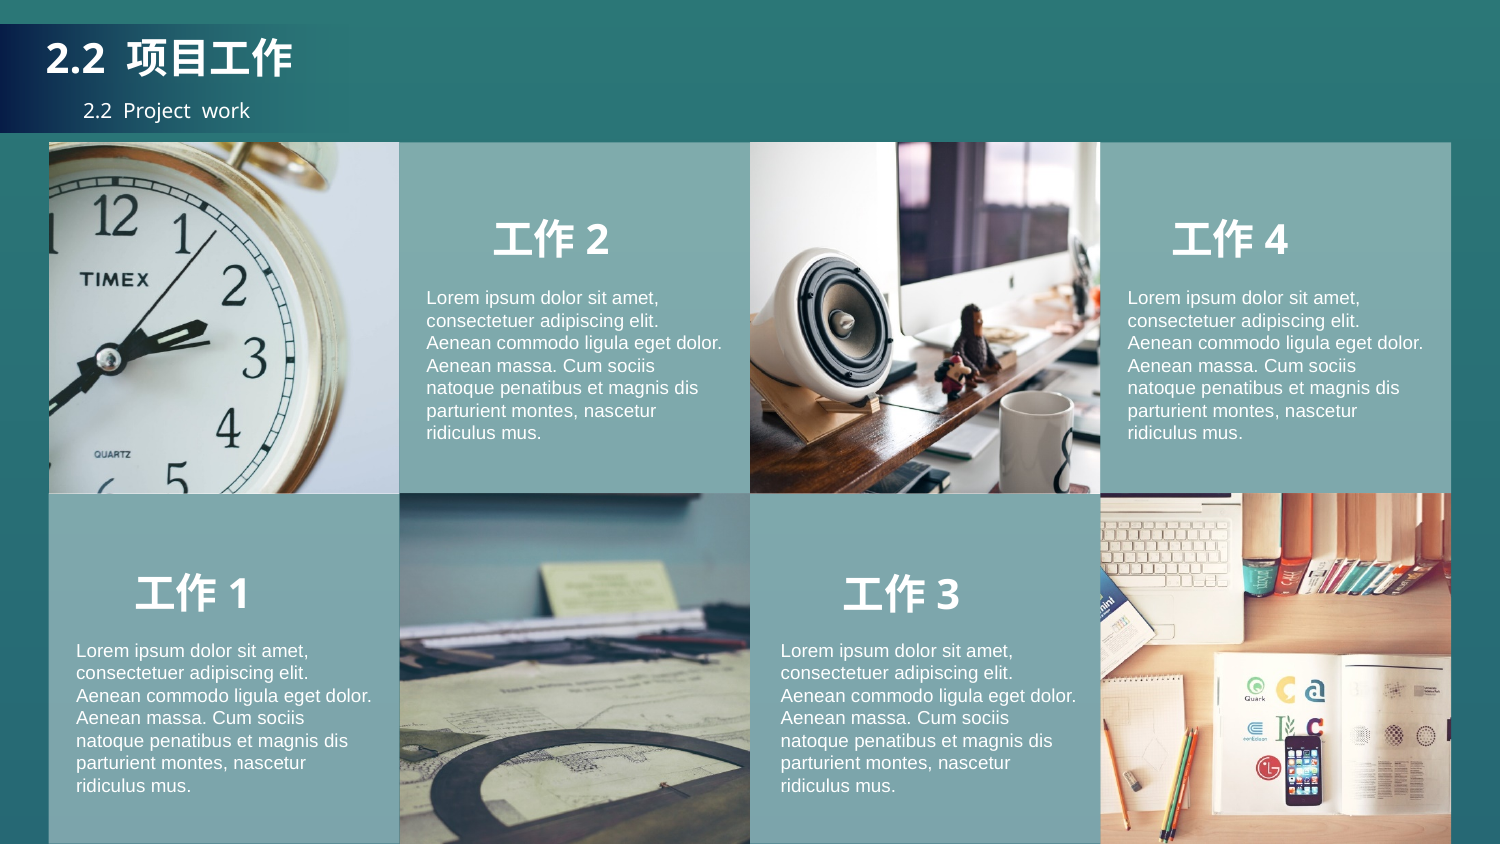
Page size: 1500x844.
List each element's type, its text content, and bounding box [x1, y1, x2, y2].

text_box Lorem ipsum dolor sit amet, consectetuer adipiscing elit. Aenean commodo ligula eget dolor. Aenean massa. Cum sociis natoque penatibus et magnis dis parturient montes, nascetur ridiculus mus. [61, 631, 387, 804]
text_box 2.2 项目工作 [30, 24, 309, 90]
text_box [1102, 142, 1452, 492]
text_box 工作4 [1156, 205, 1304, 270]
text_box Lorem ipsum dolor sit amet, consectetuer adipiscing elit. Aenean commodo ligula eget dolor. Aenean massa. Cum sociis natoque penatibus et magnis dis parturient montes, nascetur ridiculus mus. [765, 631, 1092, 804]
text_box 2.2 Project work [68, 89, 271, 130]
text_box [401, 142, 747, 491]
text_box 工作2 [477, 205, 625, 270]
text_box Lorem ipsum dolor sit amet, consectetuer adipiscing elit. Aenean commodo ligula eget dolor. Aenean massa. Cum sociis natoque penatibus et magnis dis parturient montes, nascetur ridiculus mus. [411, 278, 738, 451]
picture [48, 142, 1452, 844]
text_box 工作3 [827, 560, 975, 626]
text_box [48, 501, 394, 844]
text_box 工作1 [119, 559, 267, 625]
text_box [0, 24, 349, 133]
text_box [754, 502, 1095, 844]
text_box Lorem ipsum dolor sit amet, consectetuer adipiscing elit. Aenean commodo ligula eget dolor. Aenean massa. Cum sociis natoque penatibus et magnis dis parturient montes, nascetur ridiculus mus. [1113, 278, 1439, 451]
